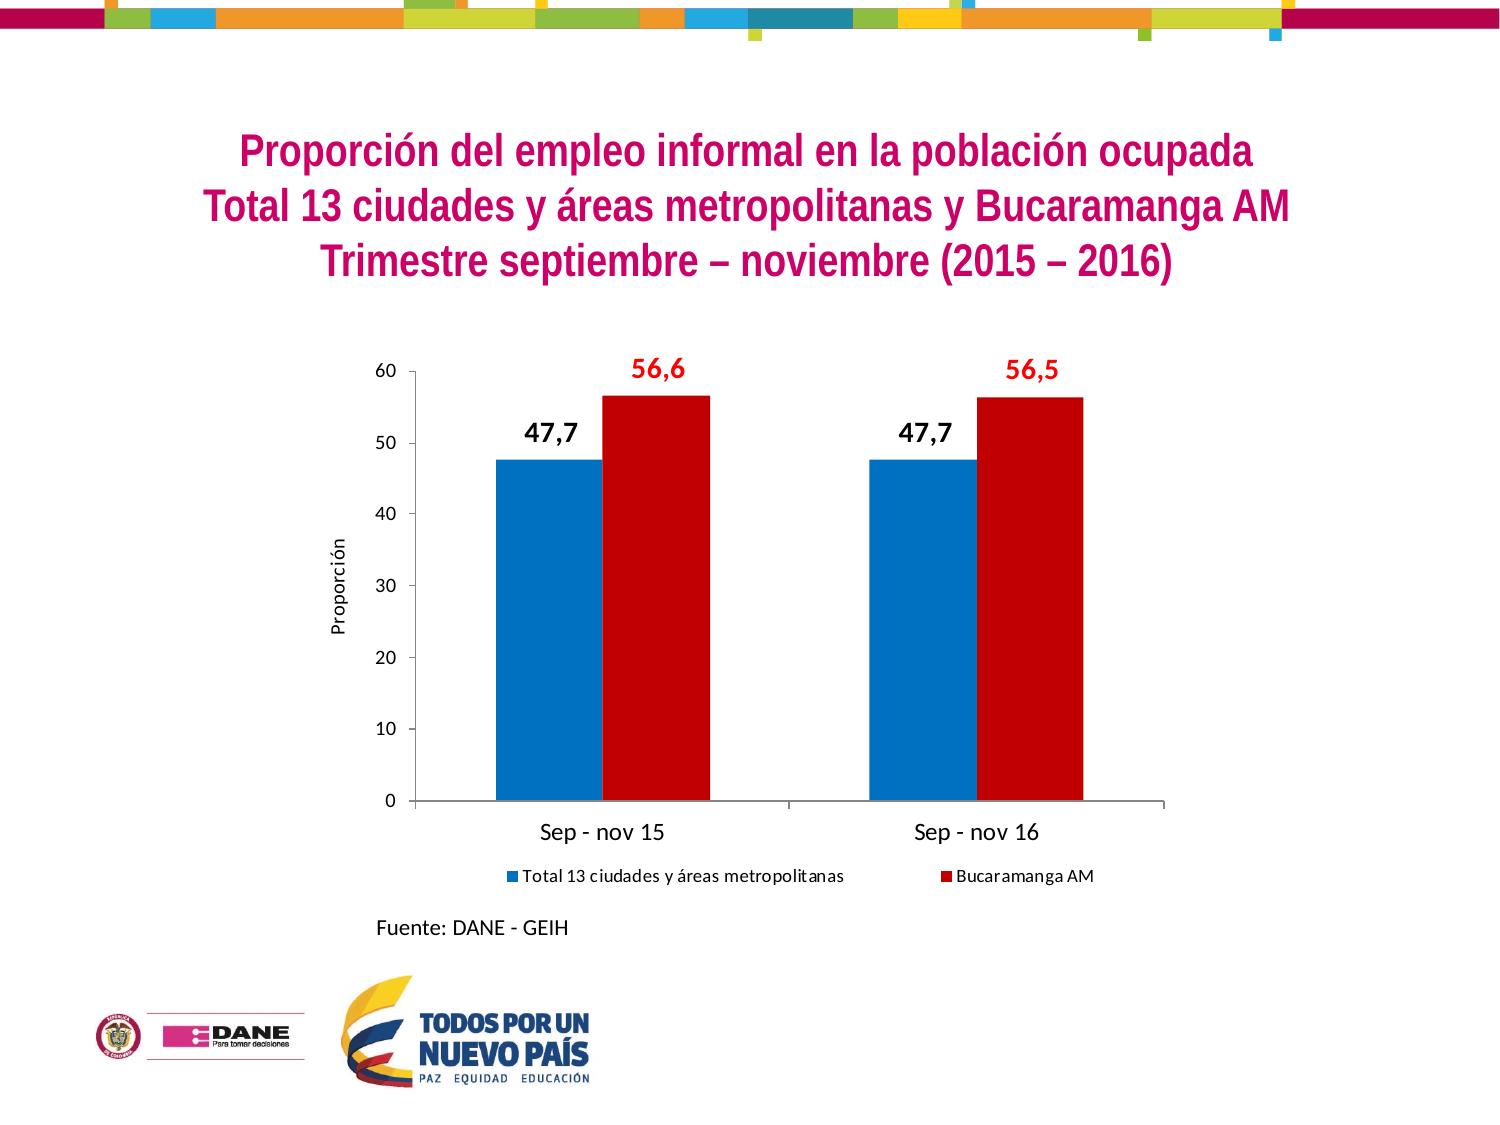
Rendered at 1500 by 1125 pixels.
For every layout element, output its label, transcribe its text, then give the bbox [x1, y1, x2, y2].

text_box Fuente: DANE - GEIH [361, 915, 590, 948]
picture [314, 346, 1186, 906]
picture [0, 0, 1500, 41]
text_box Proporción del empleo informal en la población ocupada Total 13 ciudades y áreas metropolitanas y Bucaramanga AM Trimestre septiembre – noviembre (2015 – 2016) [182, 113, 1311, 294]
picture [52, 955, 632, 1118]
